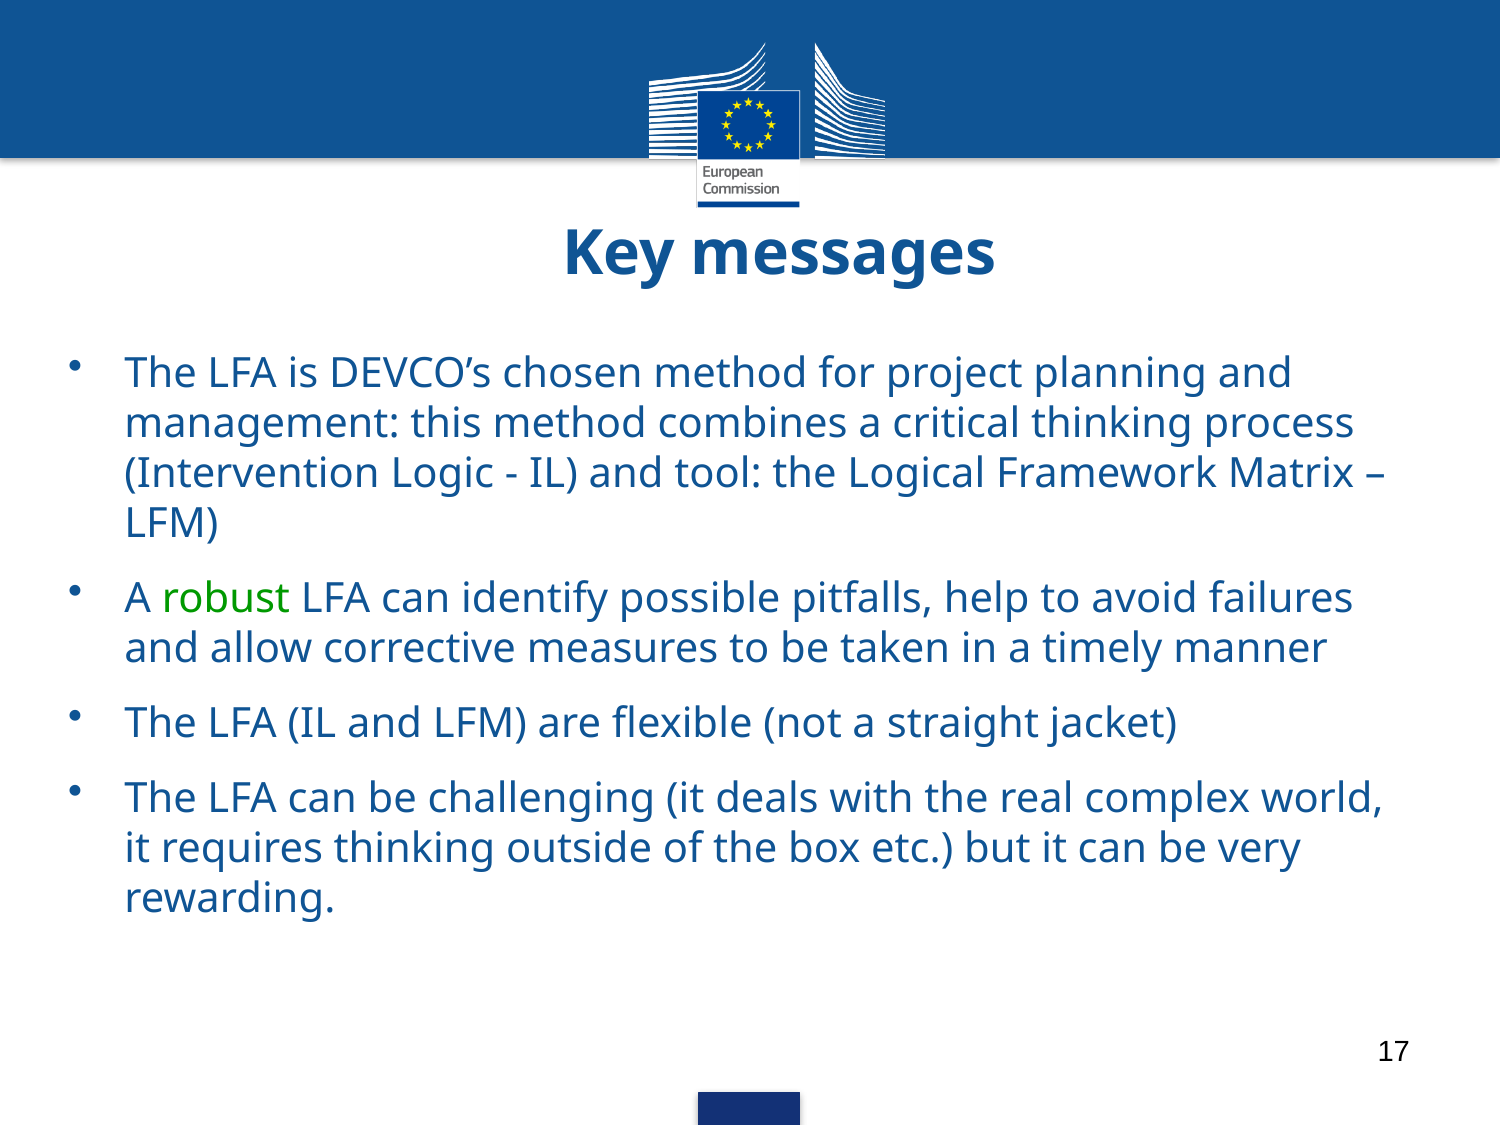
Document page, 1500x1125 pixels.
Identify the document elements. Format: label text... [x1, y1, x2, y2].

slide_number 17 [1074, 1024, 1426, 1103]
list The LFA is DEVCO’s chosen method for project planning and management: this method combines a critical thinking process (Intervention Logic - IL) and tool: the Logical Framework Matrix – LFM) A robust LFA can identify possible pitfalls, help to avoid failures and allow corrective measures to be taken in a timely manner The LFA (IL and LFM) are flexible (not a straight jacket) The LFA can be challenging (it deals with the real complex world, it requires thinking outside of the box etc.) but it can be very rewarding. [52, 337, 1415, 1028]
picture [649, 42, 885, 172]
title Key messages [0, 172, 1500, 327]
